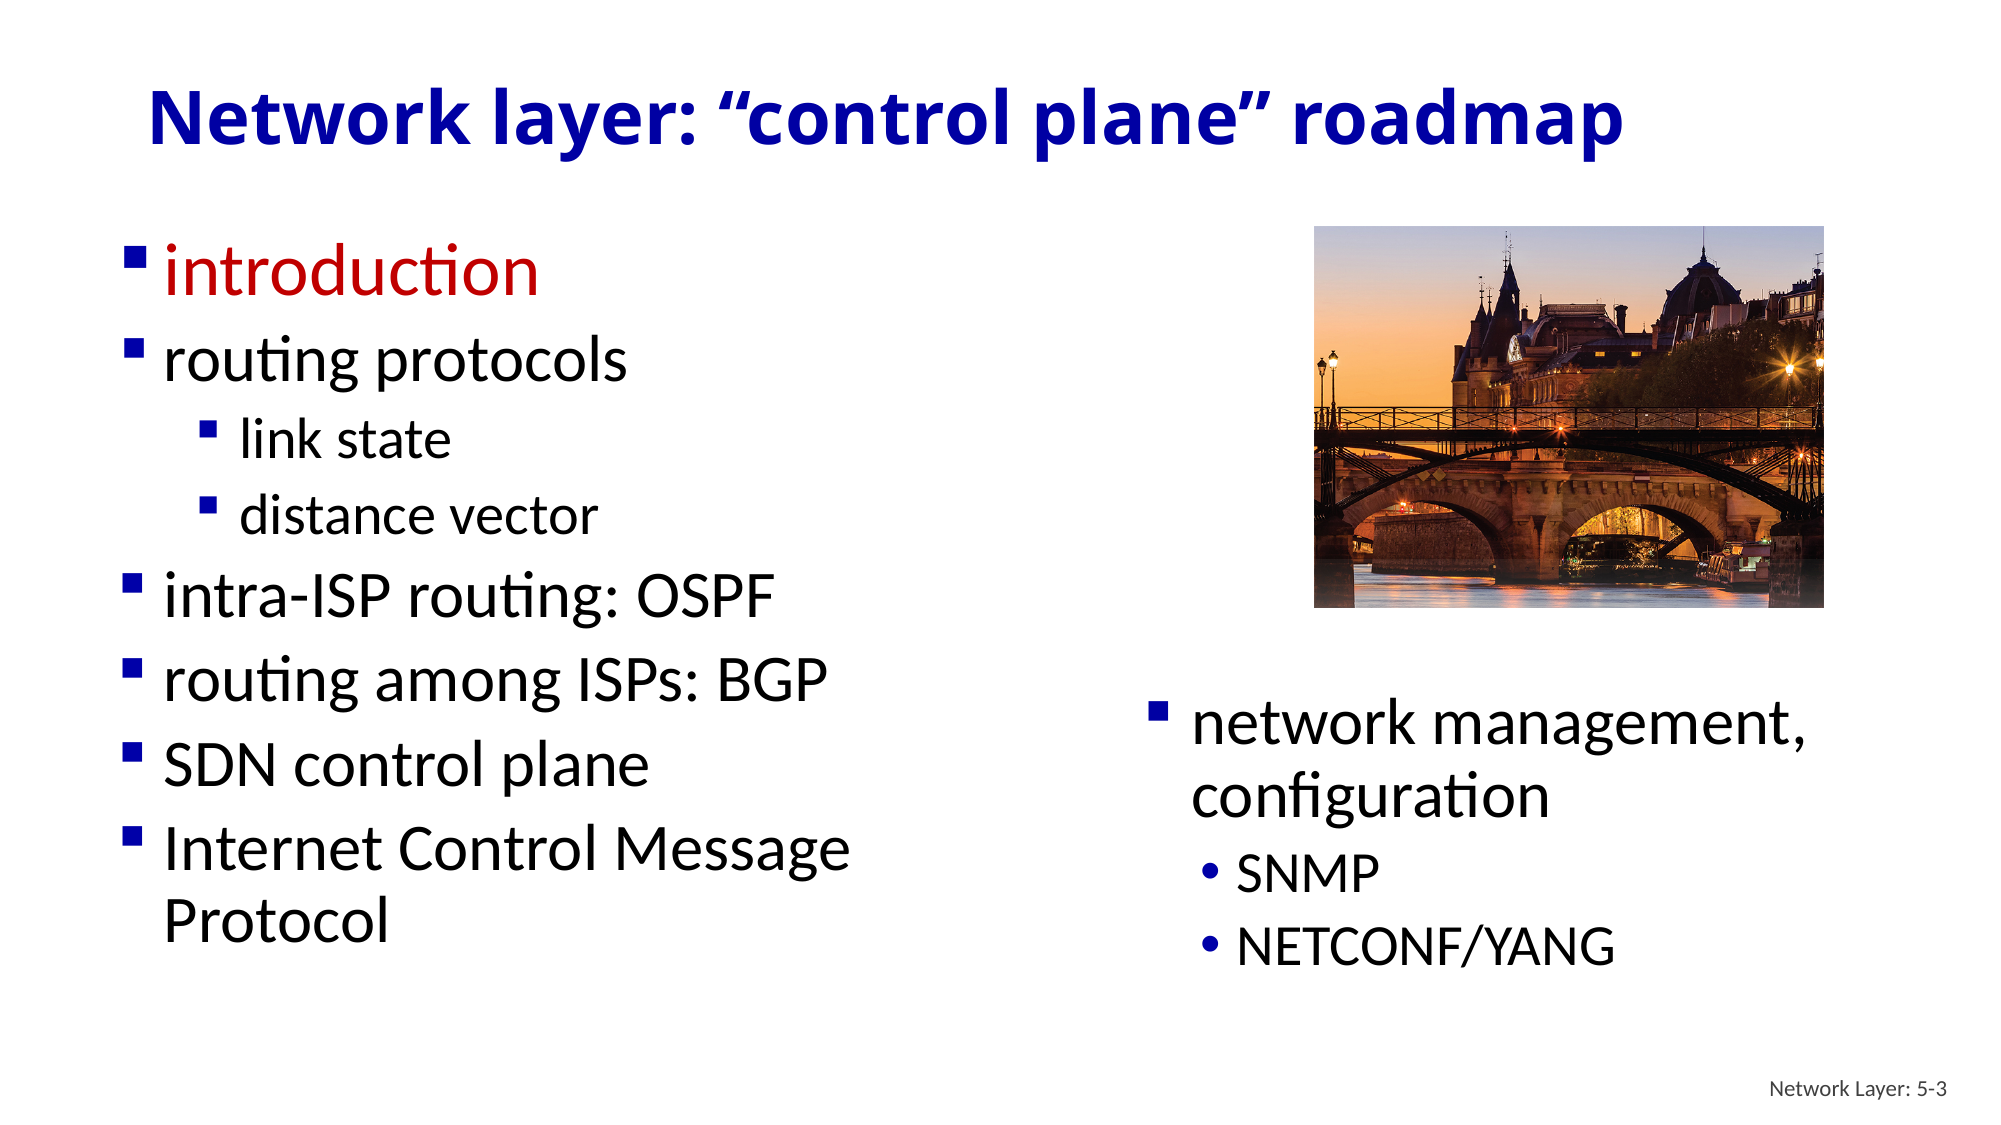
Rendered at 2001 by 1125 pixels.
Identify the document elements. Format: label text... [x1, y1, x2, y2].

text_box network management, configuration SNMP NETCONF/YANG [1109, 679, 1941, 998]
slide_number Network Layer: 5-3 [1512, 1056, 1963, 1117]
text_box introduction routing protocols link state distance vector intra-ISP routing: OSPF routing among ISPs: BGP SDN control plane Internet Control Message Protocol [102, 223, 1017, 1050]
picture [1314, 226, 1824, 608]
title Network layer: “control plane” roadmap [131, 47, 1856, 195]
